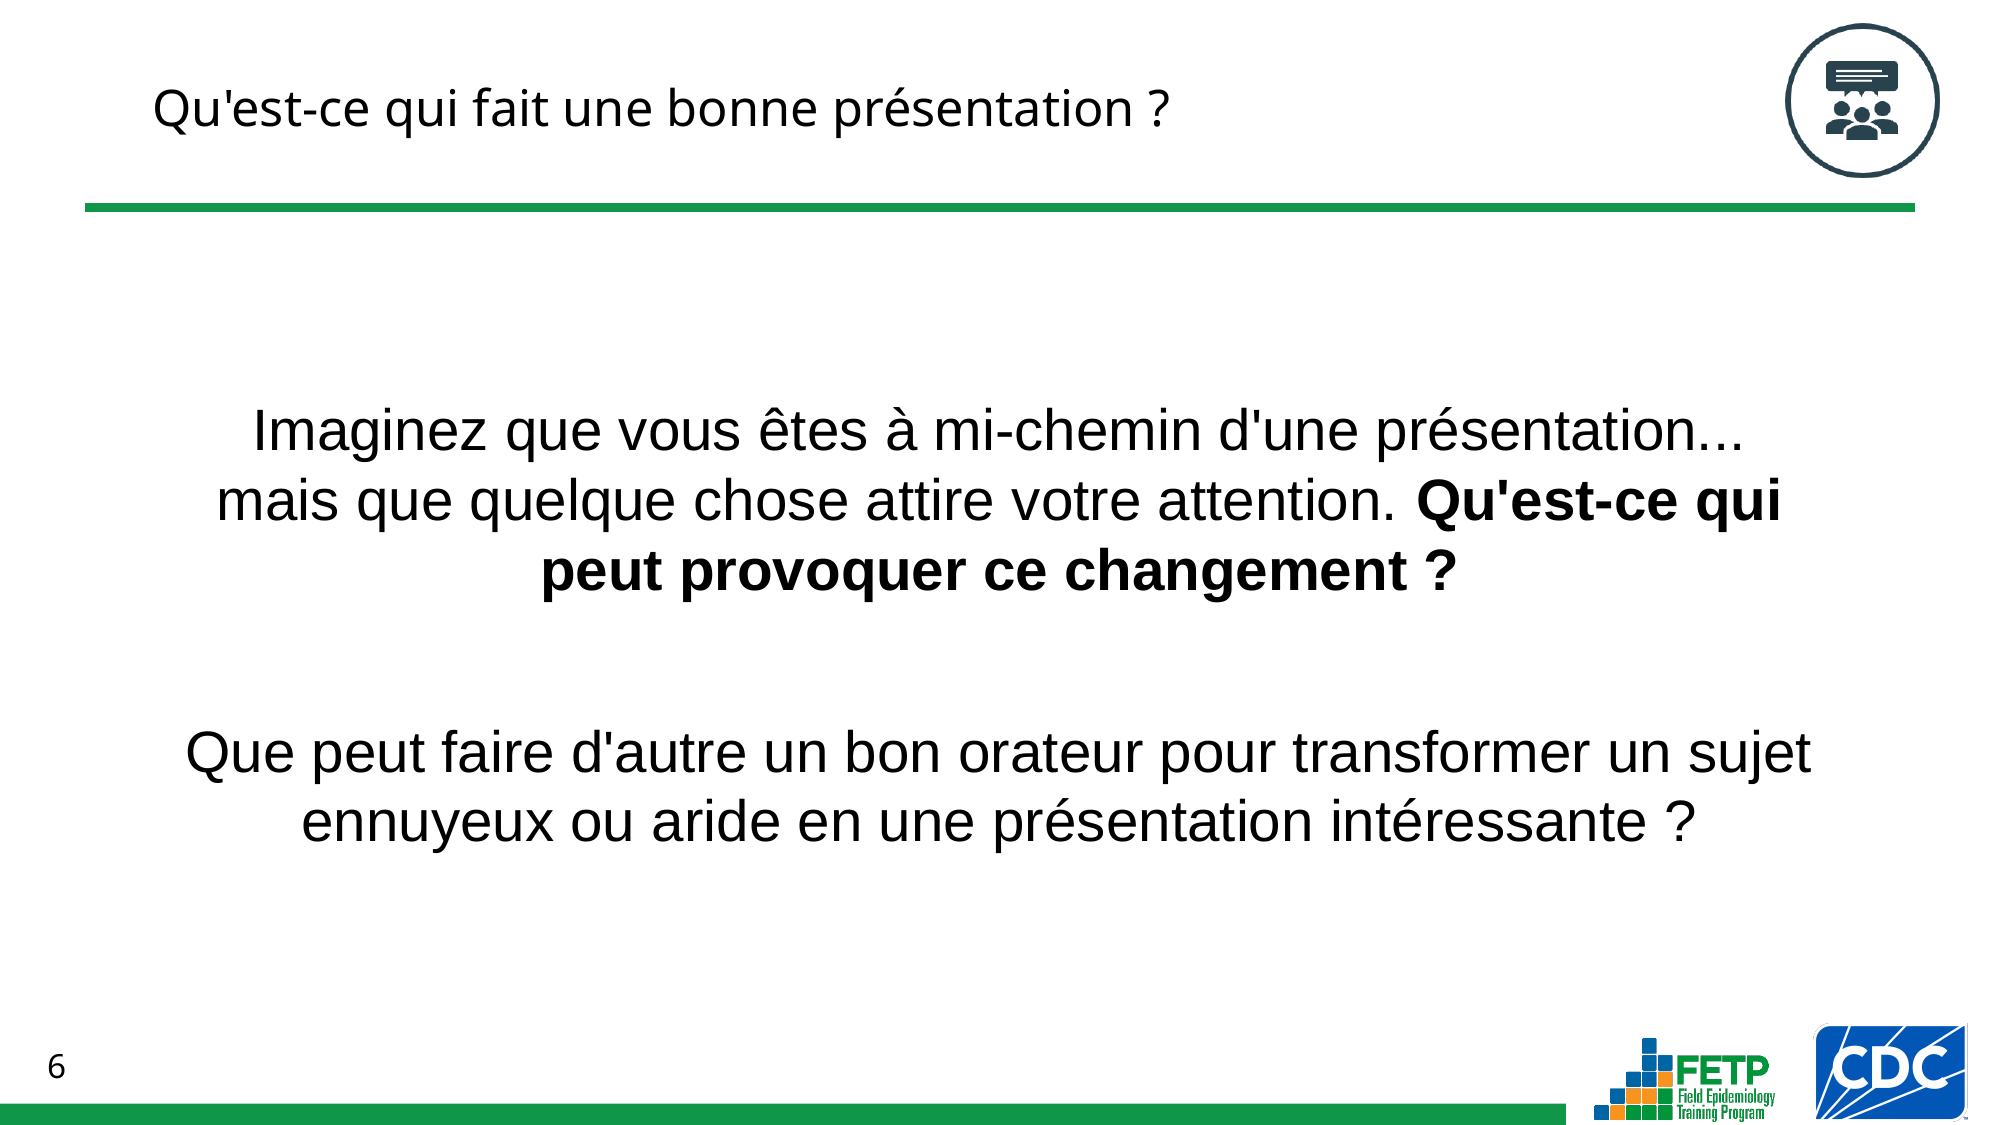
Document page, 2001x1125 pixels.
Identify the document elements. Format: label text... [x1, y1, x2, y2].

picture [1813, 1023, 1968, 1122]
title Qu'est-ce qui fait une bonne présentation ? [137, 75, 1738, 207]
list Imaginez que vous êtes à mi-chemin d'une présentation... mais que quelque chose attire votre attention. Qu'est-ce qui peut provoquer ce changement ? Que peut faire d'autre un bon orateur pour transformer un sujet ennuyeux ou aride en une présentation intéressante ? [137, 242, 1863, 1004]
picture [1785, 23, 1940, 178]
picture [1594, 1038, 1775, 1122]
